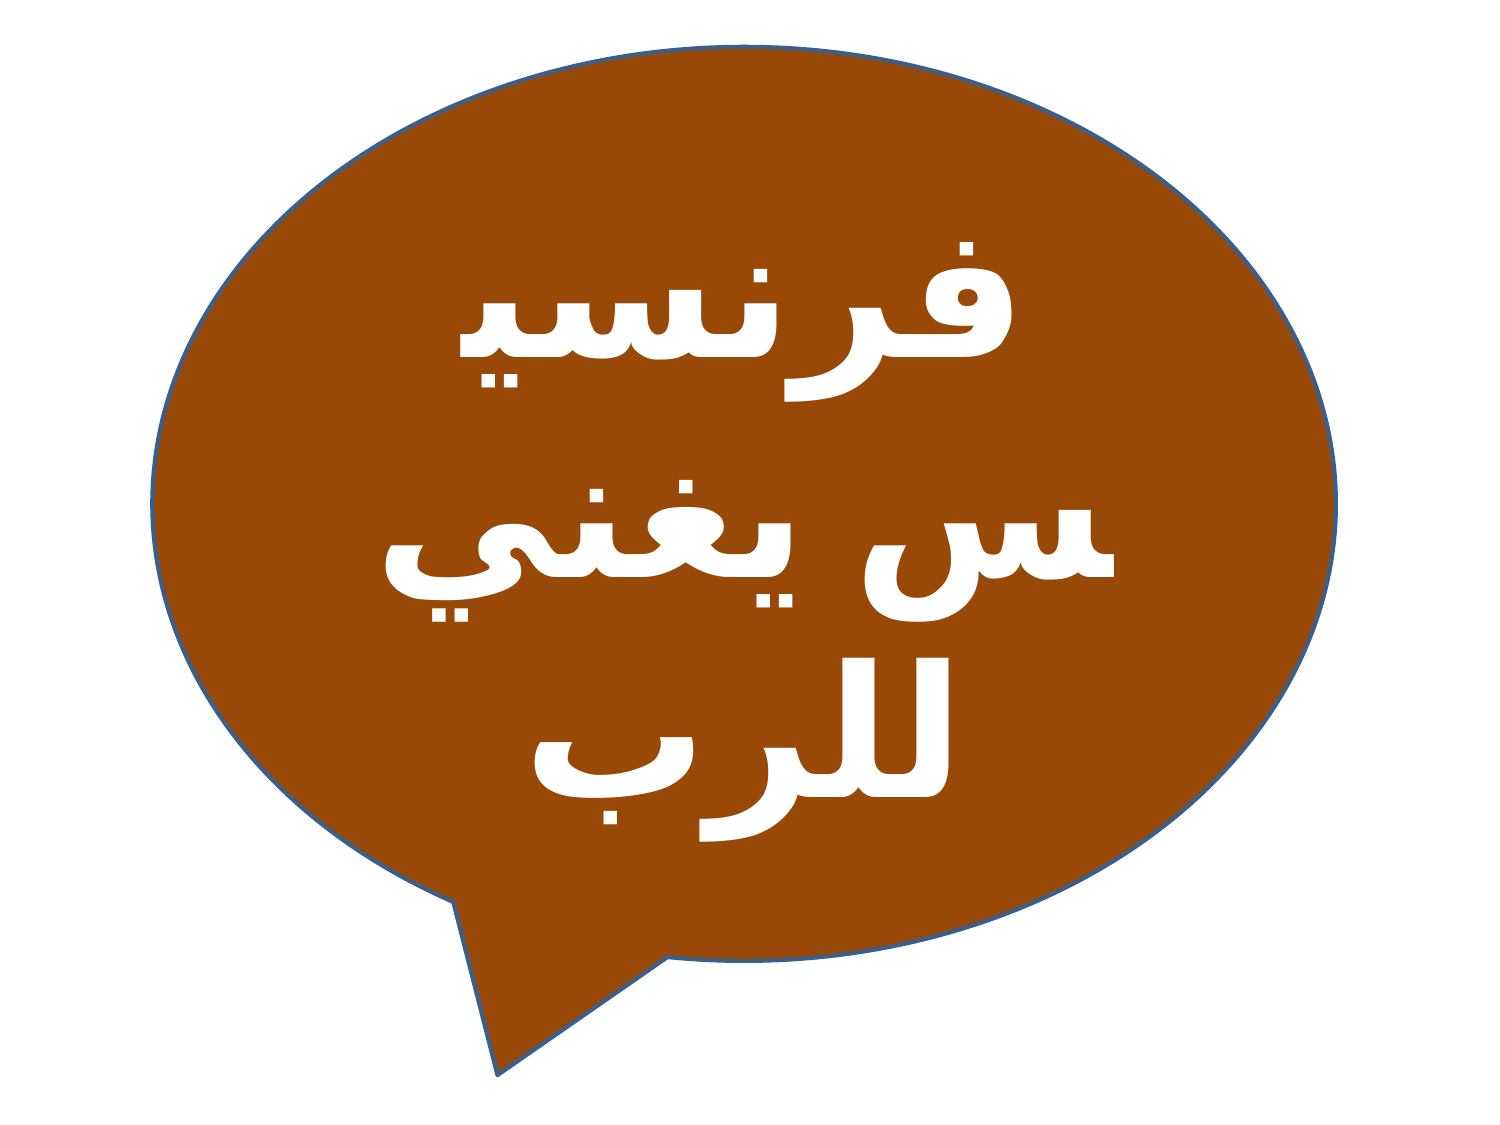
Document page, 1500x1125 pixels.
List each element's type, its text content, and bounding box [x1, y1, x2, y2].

text_box فرنسيس يغني للرب [150, 44, 1338, 1078]
